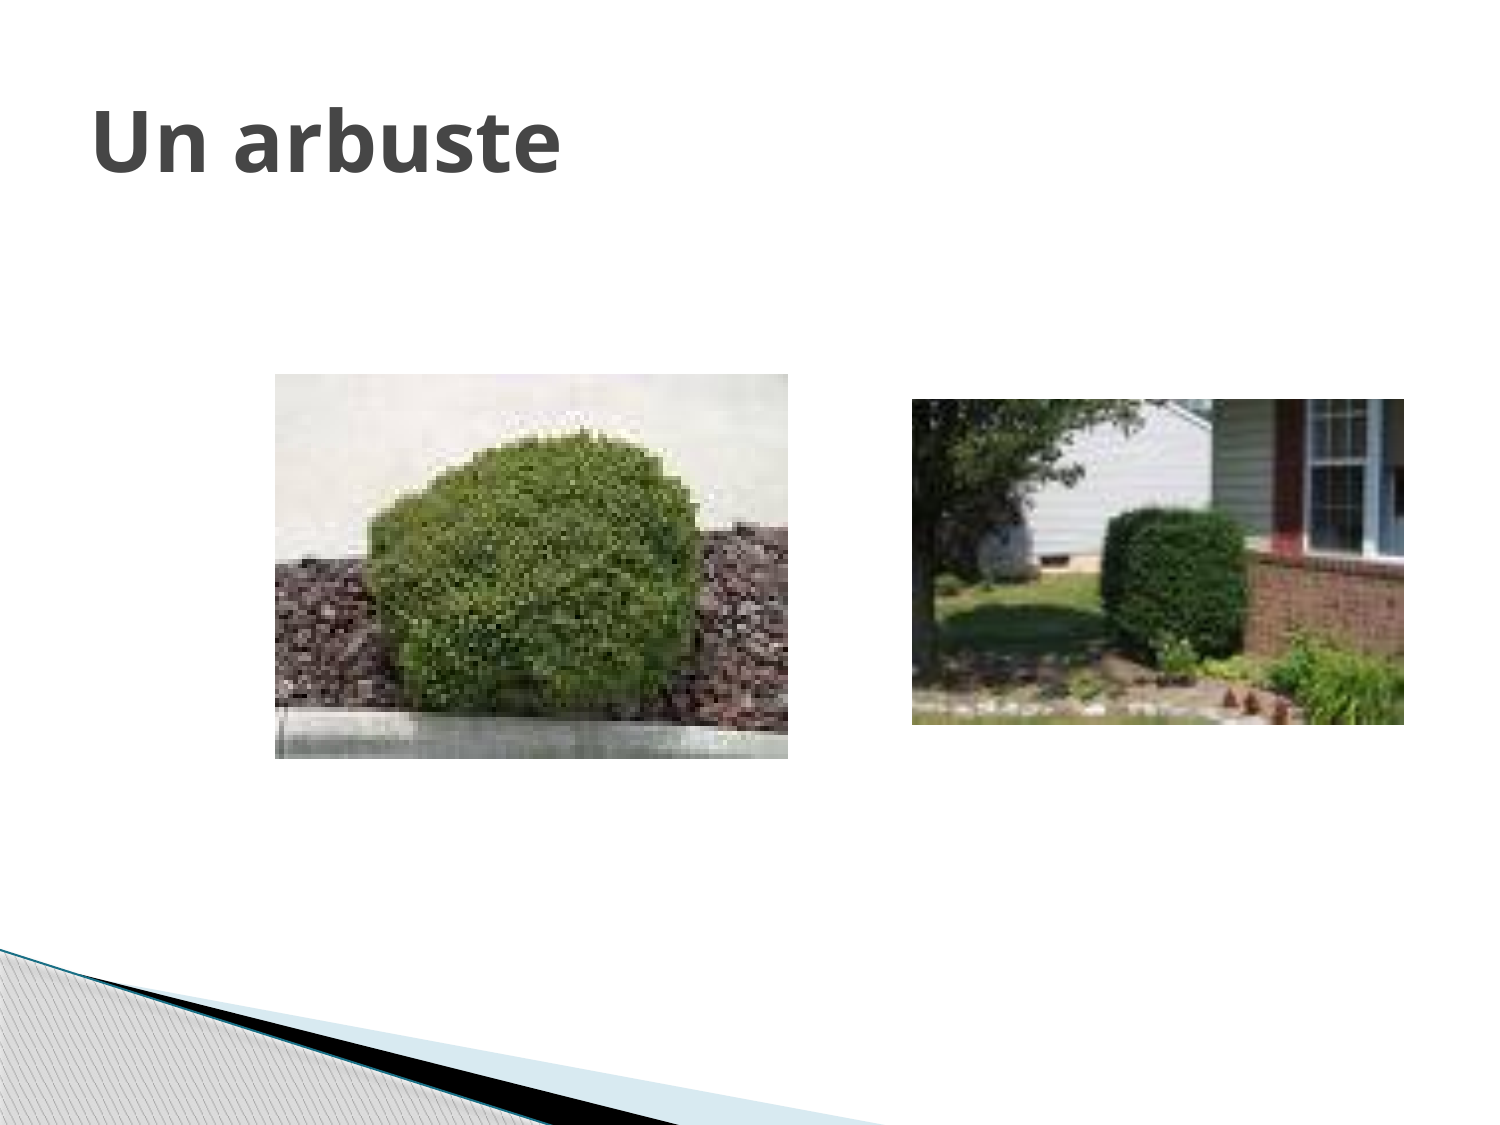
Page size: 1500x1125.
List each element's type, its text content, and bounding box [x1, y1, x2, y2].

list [912, 399, 1405, 726]
title Un arbuste [75, 45, 1425, 233]
picture [274, 374, 788, 759]
